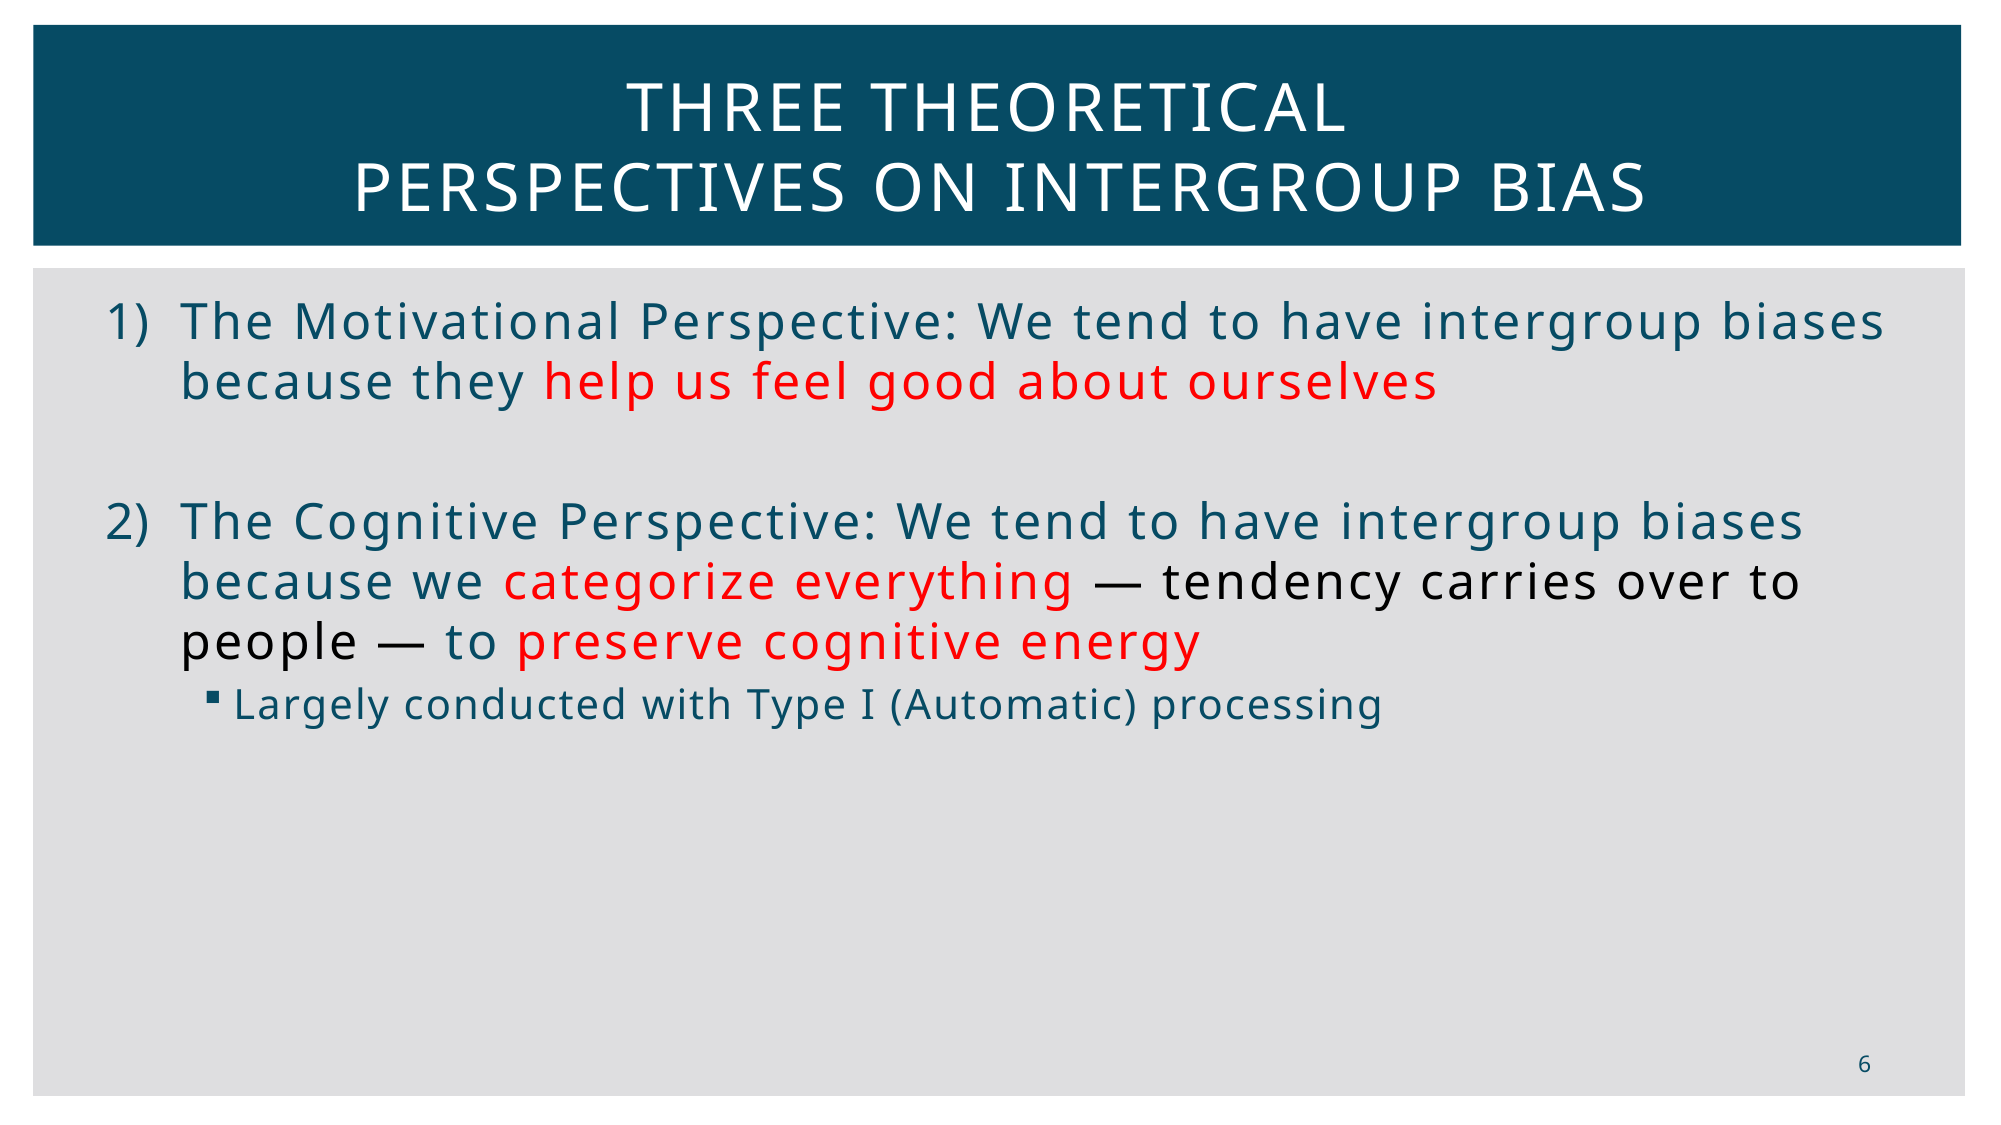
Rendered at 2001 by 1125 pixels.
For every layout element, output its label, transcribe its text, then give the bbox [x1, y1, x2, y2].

title Three Theoretical Perspectives on Intergroup Bias [83, 58, 1917, 232]
slide_number 6 [1800, 1041, 1930, 1089]
list The Motivational Perspective: We tend to have intergroup biases because they help us feel good about ourselves The Cognitive Perspective: We tend to have intergroup biases because we categorize everything — tendency carries over to people — to preserve cognitive energy Largely conducted with Type I (Automatic) processing [83, 281, 1923, 1005]
